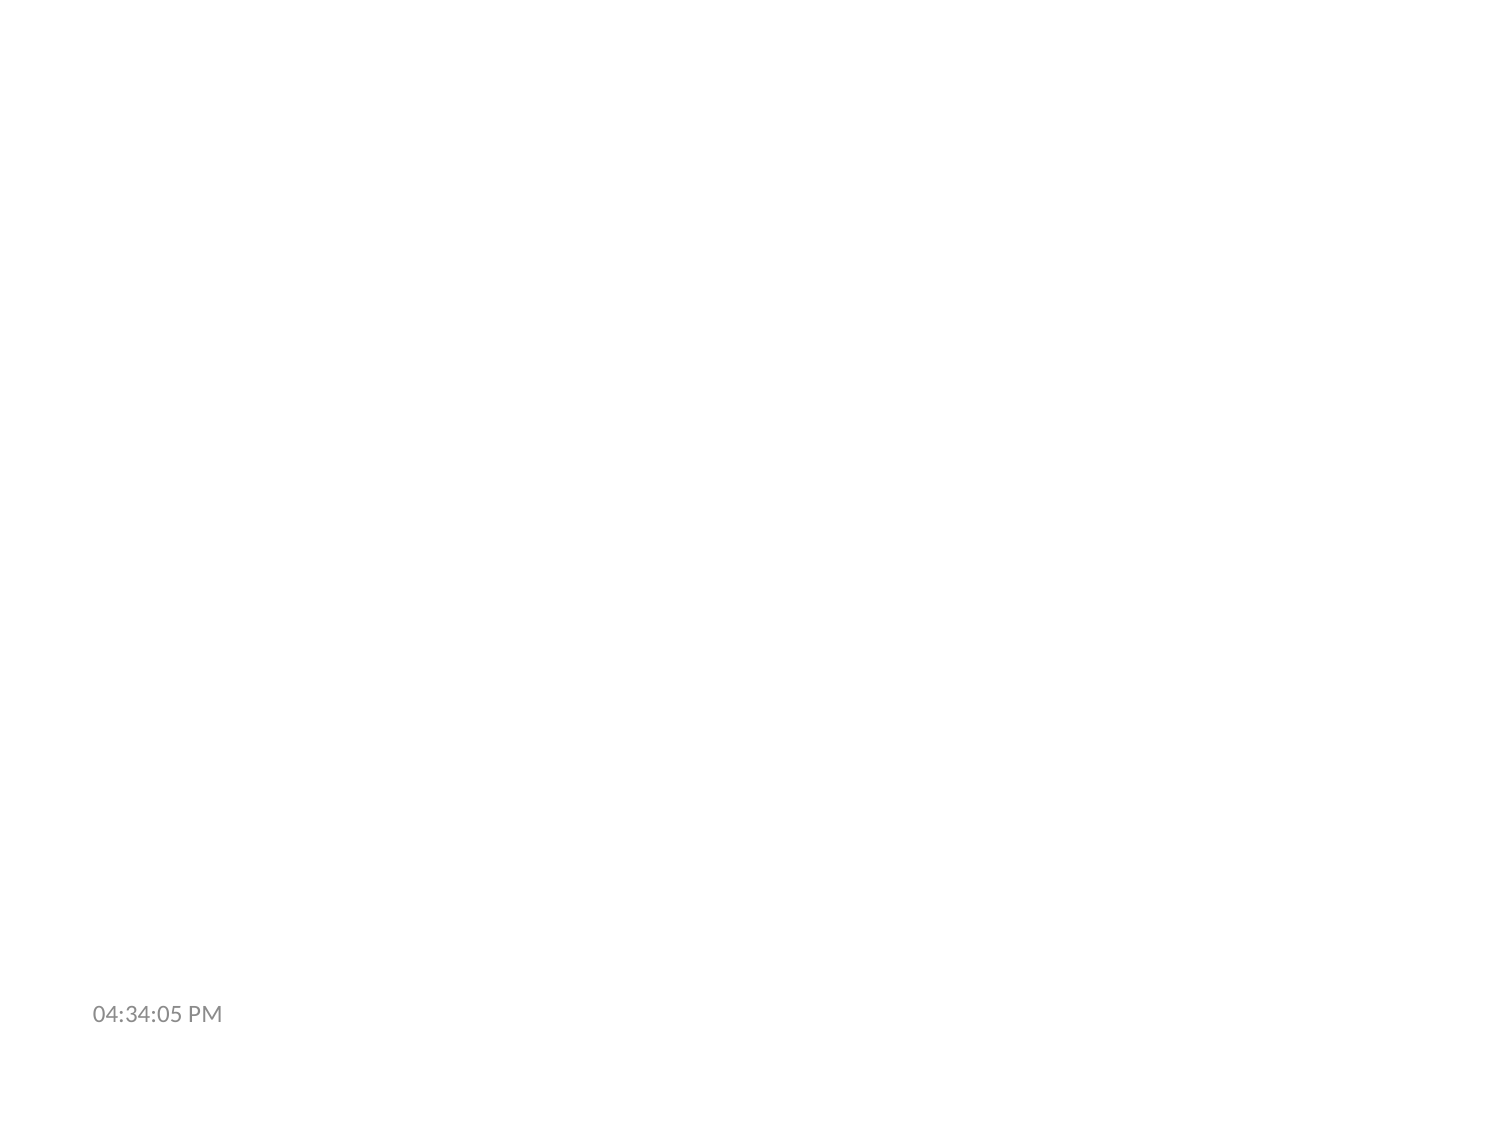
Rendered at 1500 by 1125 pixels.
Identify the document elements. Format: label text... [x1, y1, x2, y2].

text_box 3:35:09 PM [77, 982, 428, 1043]
